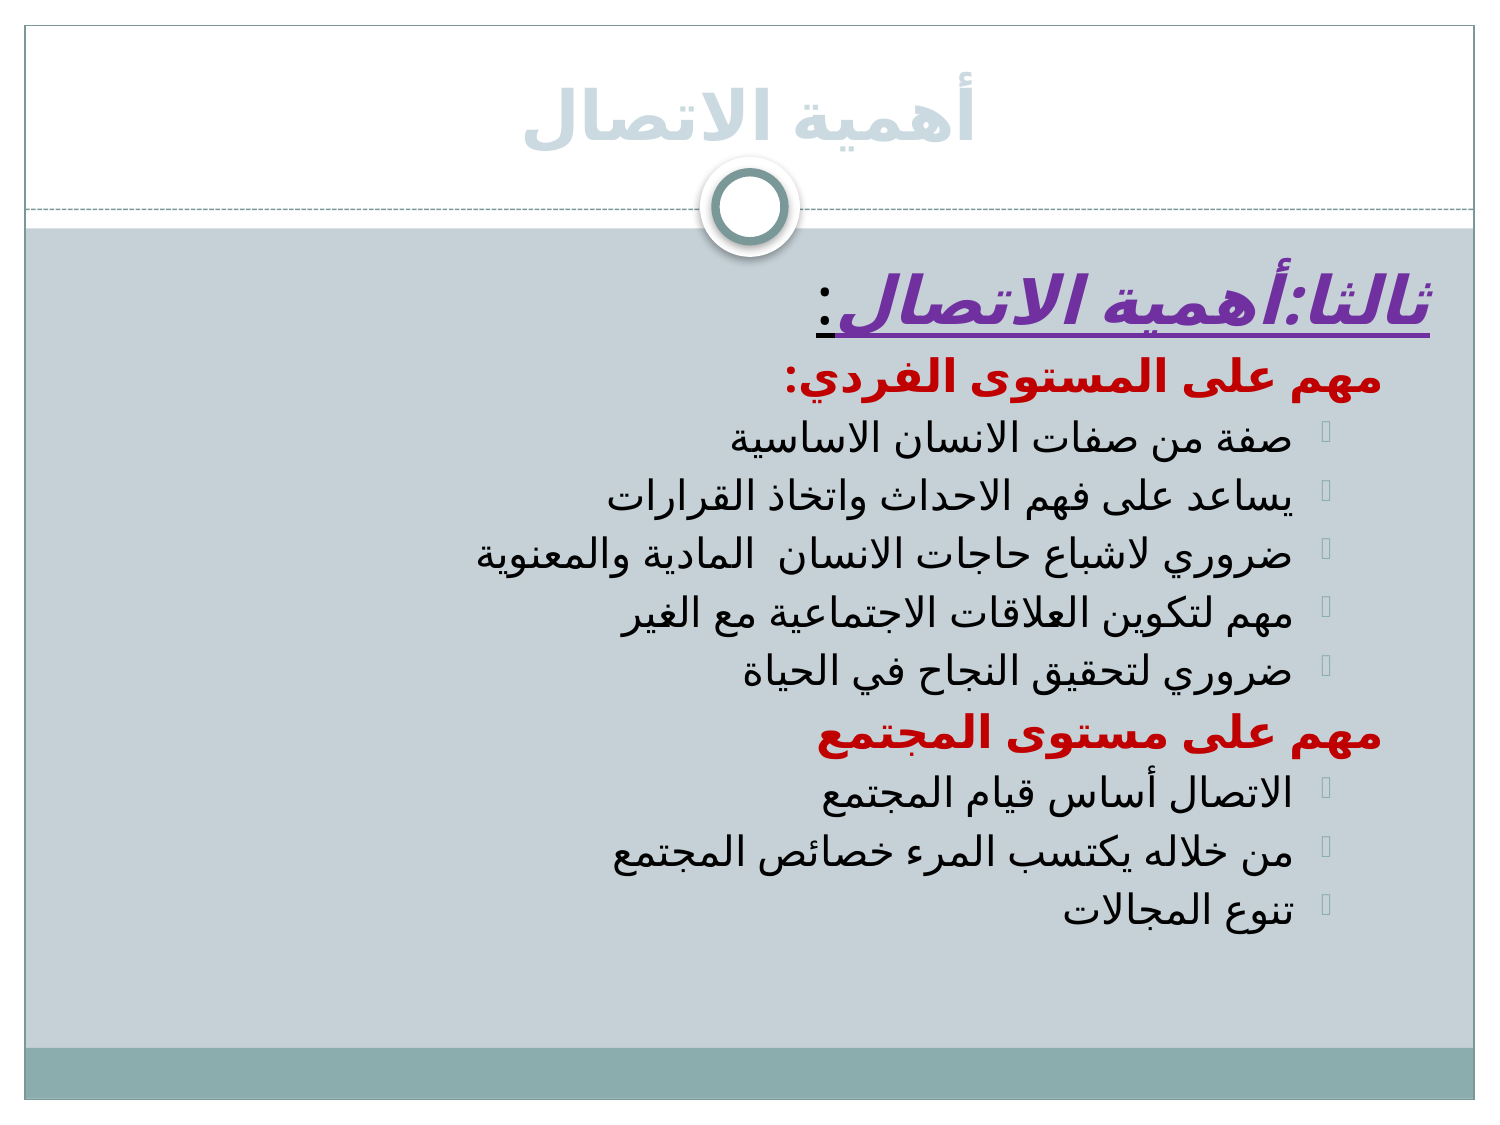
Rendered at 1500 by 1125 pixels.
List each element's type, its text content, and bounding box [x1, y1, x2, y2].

list ثالثا:أهمية الاتصال: مهم على المستوى الفردي: صفة من صفات الانسان الاساسية يساعد على فهم الاحداث واتخاذ القرارات ضروري لاشباع حاجات الانسان المادية والمعنوية مهم لتكوين العلاقات الاجتماعية مع الغير ضروري لتحقيق النجاح في الحياة مهم على مستوى المجتمع الاتصال أساس قيام المجتمع من خلاله يكتسب المرء خصائص المجتمع تنوع المجالات [49, 250, 1445, 1001]
title أهمية الاتصال [49, 37, 1450, 162]
